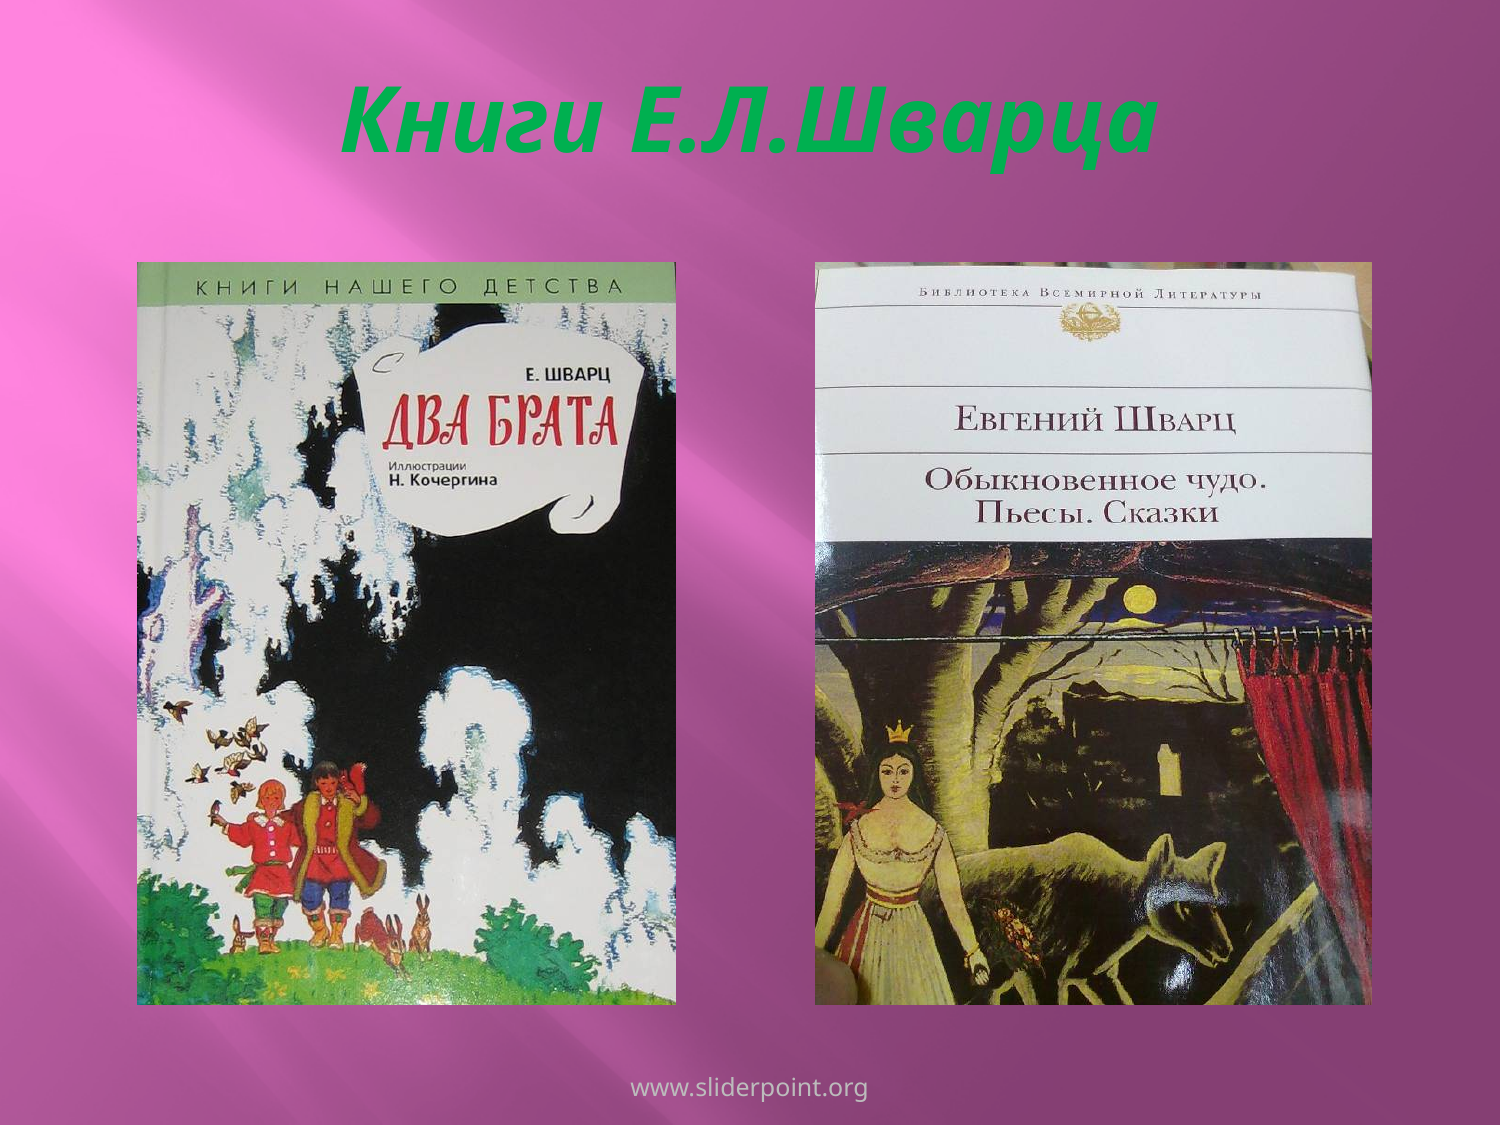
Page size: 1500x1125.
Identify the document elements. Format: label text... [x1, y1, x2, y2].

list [136, 262, 676, 1006]
title Книги Е.Л.Шварца [75, 45, 1425, 188]
footer www.sliderpoint.org [512, 1052, 988, 1113]
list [815, 262, 1372, 1006]
